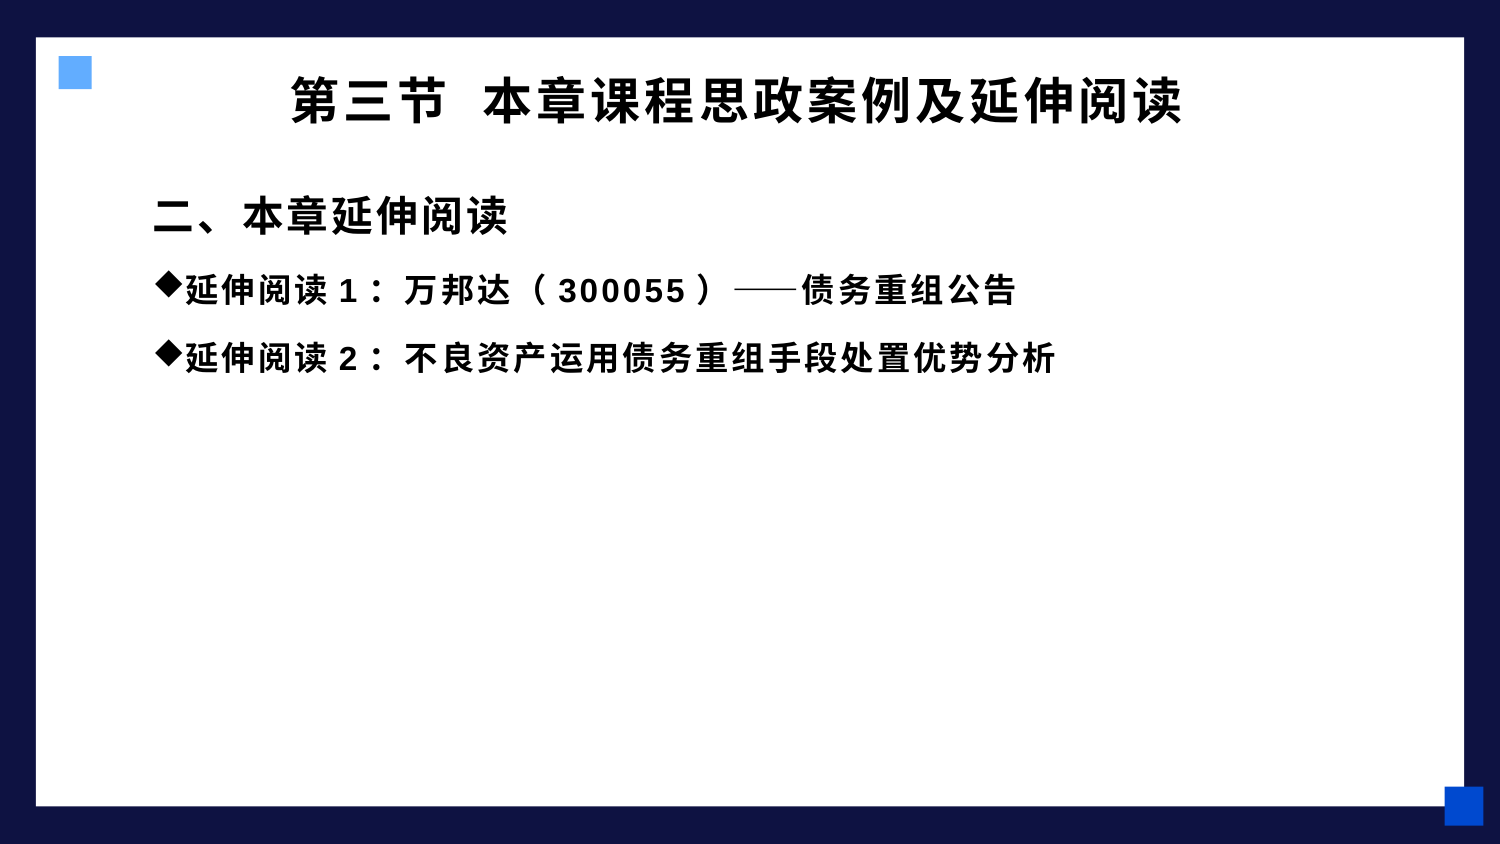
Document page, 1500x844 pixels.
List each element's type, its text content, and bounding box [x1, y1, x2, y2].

title 第三节 本章课程思政案例及延伸阅读 [141, 48, 1327, 138]
list 二、本章延伸阅读 延伸阅读1：万邦达（300055）——债务重组公告 延伸阅读2：不良资产运用债务重组手段处置优势分析 [135, 179, 1353, 604]
